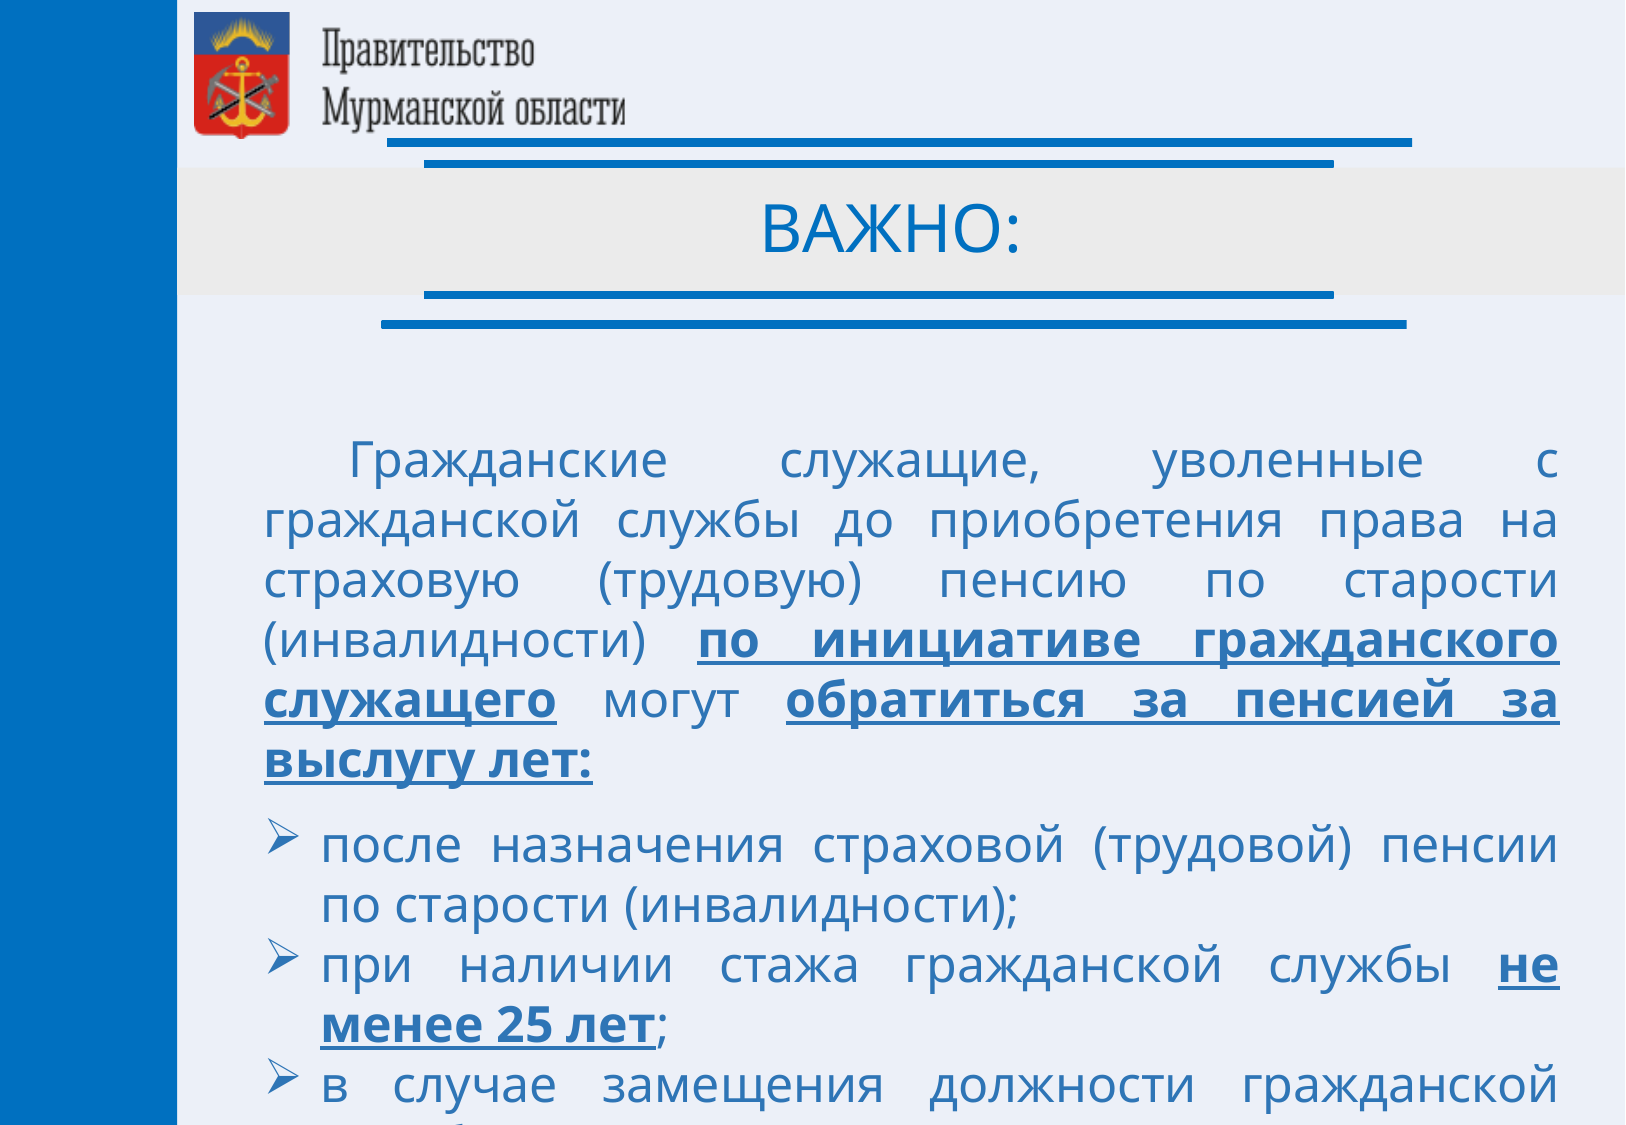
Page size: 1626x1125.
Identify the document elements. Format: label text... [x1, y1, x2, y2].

text_box [386, 138, 1413, 147]
text_box Гражданские служащие, уволенные с гражданской службы до приобретения права на страховую (трудовую) пенсию по старости (инвалидности) по инициативе гражданского служащего могут обратиться за пенсией за выслугу лет: после назначения страховой (трудовой) пенсии по старости (инвалидности); при наличии стажа гражданской службы не менее 25 лет; в случае замещения должности гражданской службы непосредственно перед увольнением не менее 7 лет [230, 420, 1575, 1125]
text_box [0, 0, 178, 1125]
text_box [423, 290, 1335, 300]
text_box ВАЖНО: [181, 178, 1618, 274]
text_box [381, 320, 1408, 329]
picture [194, 12, 625, 139]
text_box [176, 167, 1625, 296]
text_box [423, 159, 1335, 169]
